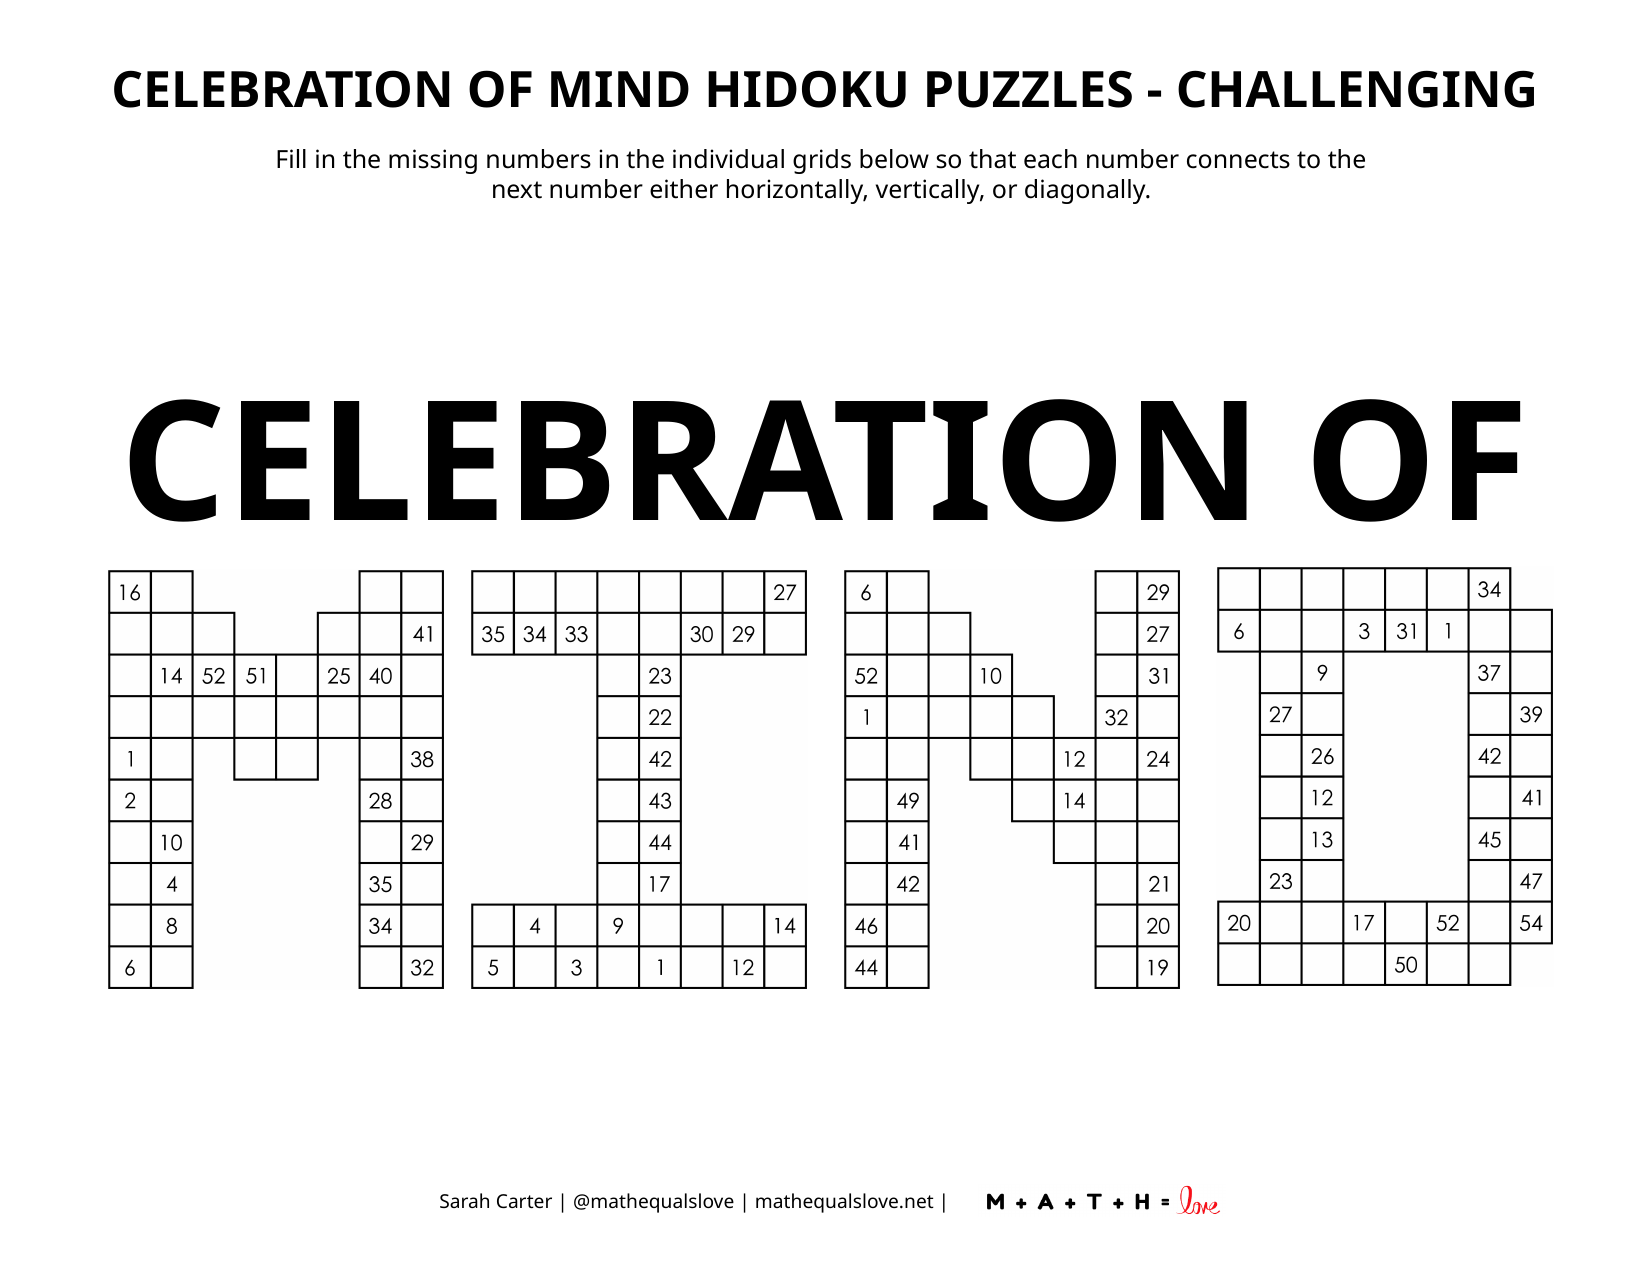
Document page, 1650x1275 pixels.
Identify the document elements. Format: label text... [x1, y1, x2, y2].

text_box Fill in the missing numbers in the individual grids below so that each number connects to the next number either horizontally, vertically, or diagonally. [0, 135, 1650, 211]
picture [978, 1183, 1226, 1218]
picture [106, 569, 445, 991]
picture [469, 569, 808, 991]
text_box Sarah Carter | @mathequalslove | mathequalslove.net | [424, 1182, 1259, 1220]
text_box CELEBRATION OF MIND HIDOKU PUZZLES - CHALLENGING [76, 50, 1574, 125]
picture [842, 569, 1181, 991]
text_box CELEBRATION OF [0, 346, 1650, 562]
picture [1216, 565, 1555, 987]
